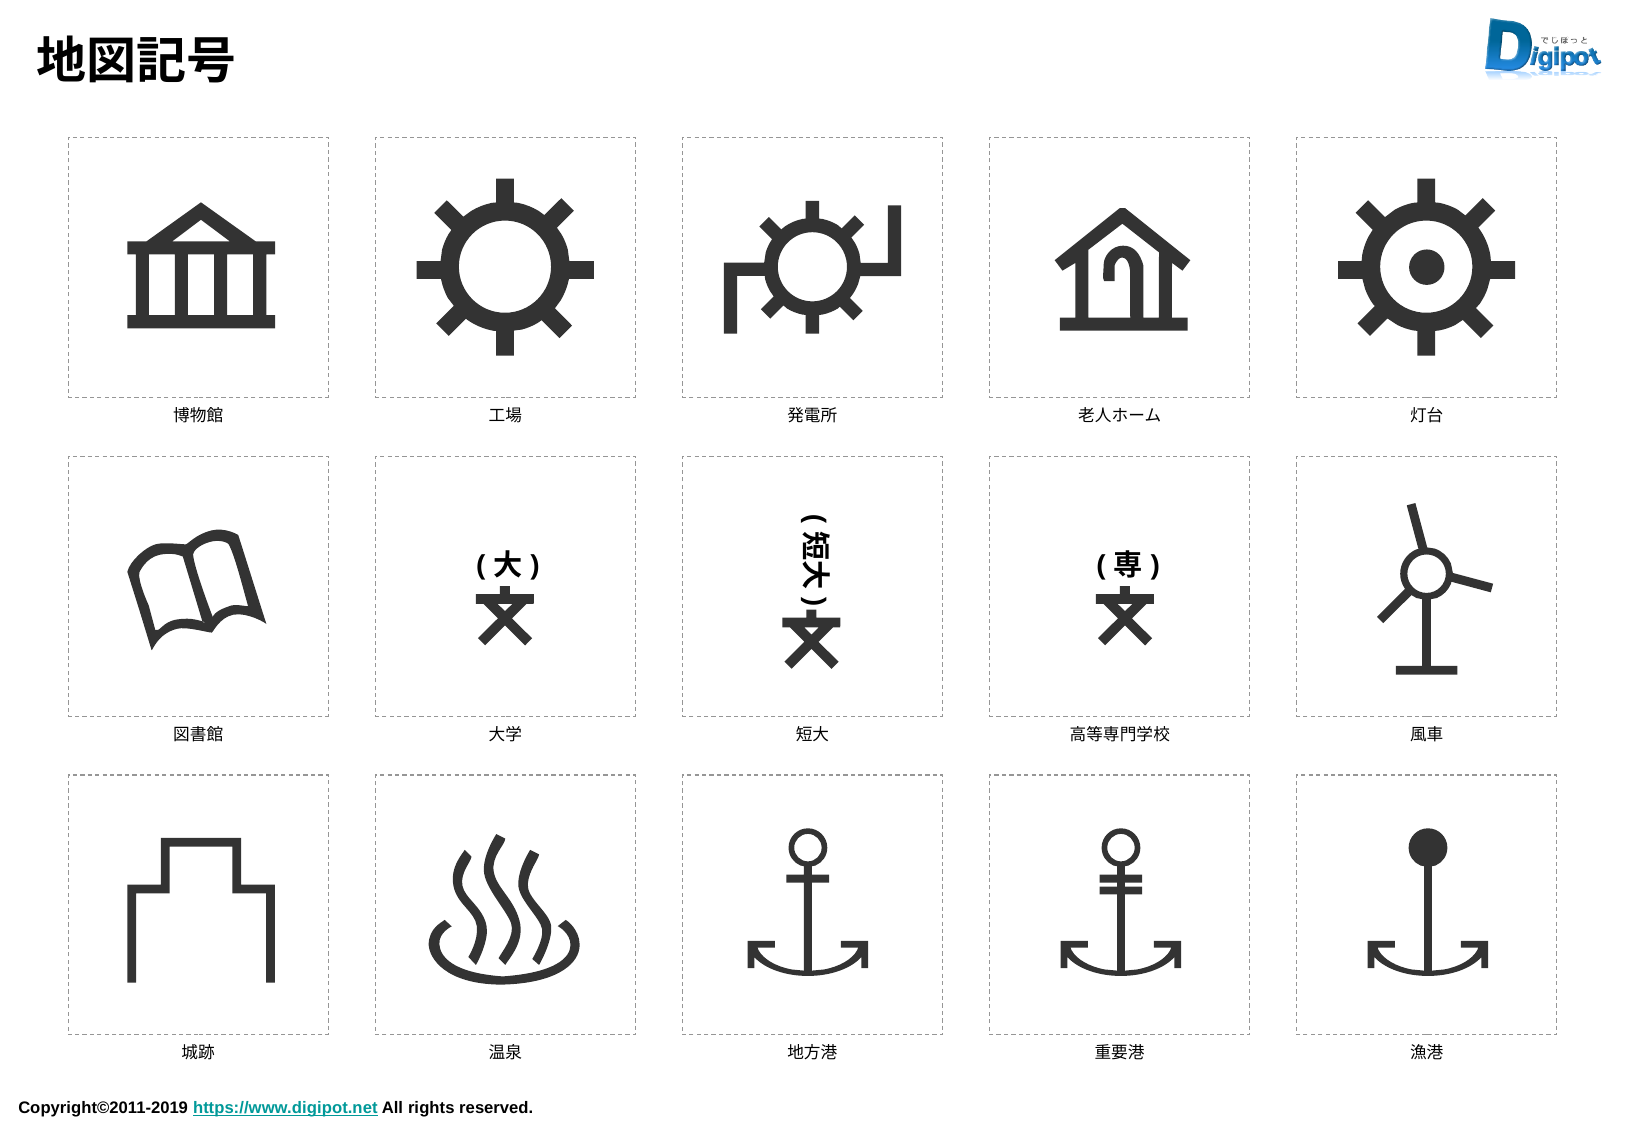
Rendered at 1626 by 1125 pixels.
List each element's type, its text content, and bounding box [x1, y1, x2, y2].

text_box 地方港 [682, 1034, 943, 1063]
text_box 風車 [1296, 716, 1557, 744]
text_box [1060, 828, 1182, 976]
text_box [127, 837, 275, 983]
text_box [518, 849, 552, 965]
text_box [1377, 503, 1494, 675]
text_box [428, 919, 580, 985]
text_box [127, 529, 267, 651]
text_box [1054, 208, 1191, 331]
text_box [127, 202, 276, 329]
text_box 老人ホーム [989, 397, 1250, 425]
text_box 城跡 [68, 1034, 329, 1063]
text_box [475, 586, 534, 646]
text_box [1095, 586, 1154, 646]
text_box 温泉 [375, 1034, 636, 1063]
text_box 工場 [375, 397, 636, 425]
title 地図記号 [21, 19, 881, 98]
text_box (短大) [777, 509, 843, 612]
text_box [723, 200, 902, 334]
text_box 重要港 [989, 1034, 1250, 1063]
text_box 灯台 [1296, 397, 1557, 425]
text_box [452, 849, 487, 965]
text_box [483, 834, 521, 965]
text_box 短大 [682, 716, 943, 744]
text_box [1367, 828, 1489, 976]
text_box [416, 178, 594, 356]
text_box (専) [1081, 538, 1175, 589]
text_box [1338, 178, 1516, 356]
text_box [782, 612, 841, 669]
text_box 漁港 [1296, 1034, 1557, 1063]
picture [1485, 18, 1602, 82]
text_box 大学 [375, 716, 636, 744]
text_box 博物館 [68, 397, 329, 425]
text_box 発電所 [682, 397, 943, 425]
text_box [747, 828, 869, 976]
text_box 図書館 [68, 716, 329, 744]
text_box 高等専門学校 [989, 716, 1250, 744]
text_box (大) [461, 538, 555, 589]
